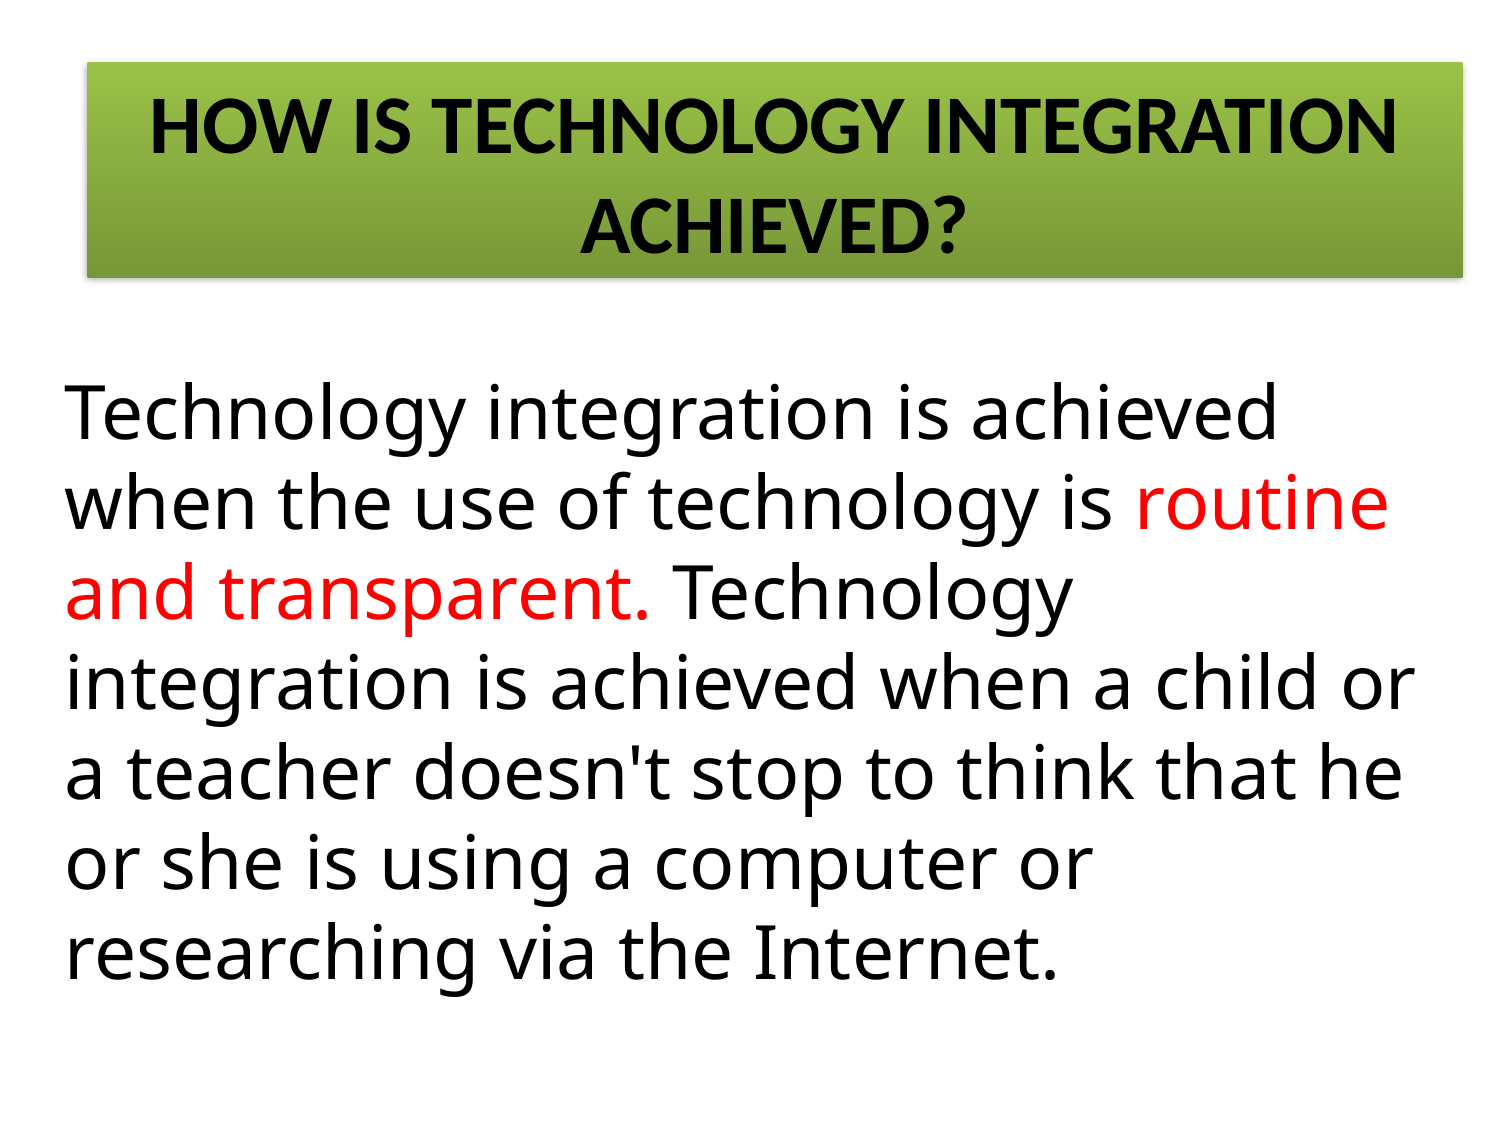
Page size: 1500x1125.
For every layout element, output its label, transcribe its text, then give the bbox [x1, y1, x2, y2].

text_box Technology integration is achieved when the use of technology is routine and transparent. Technology integration is achieved when a child or a teacher doesn't stop to think that he or she is using a computer or researching via the Internet. [50, 87, 1438, 1003]
text_box HOW IS TECHNOLOGY INTEGRATION ACHIEVED? [87, 62, 1463, 278]
